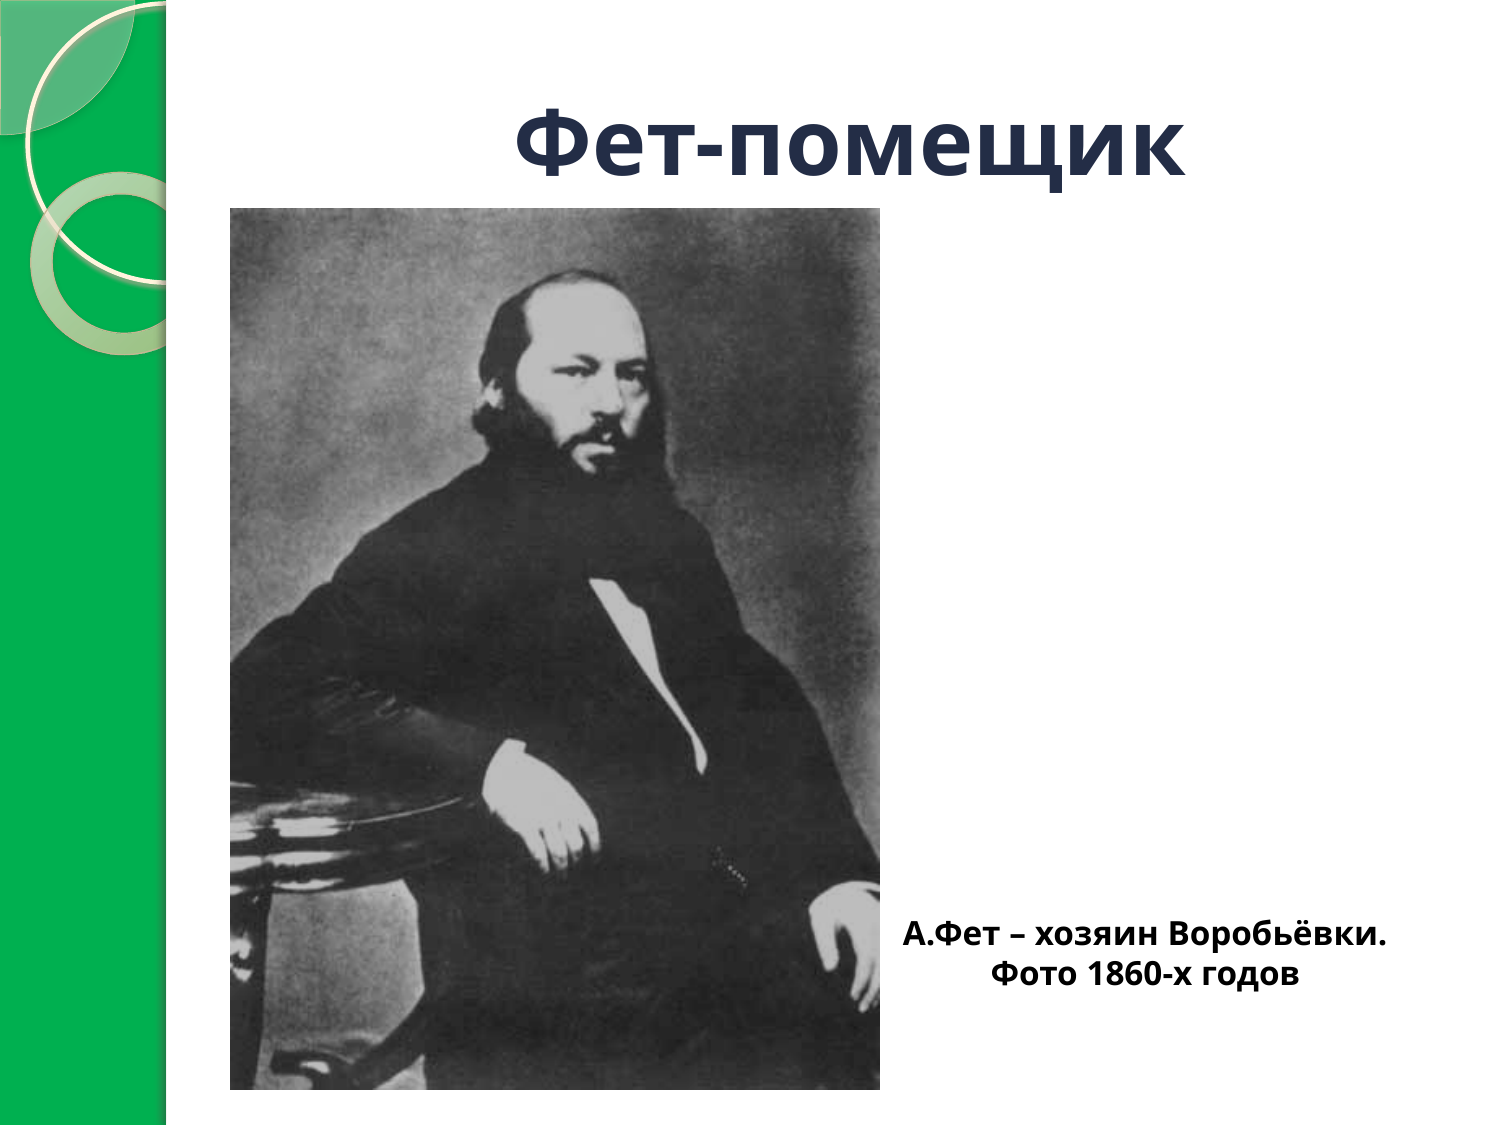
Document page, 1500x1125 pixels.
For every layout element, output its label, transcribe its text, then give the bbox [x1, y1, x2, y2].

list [229, 207, 881, 1091]
text_box А.Фет – хозяин Воробьёвки. Фото 1860-х годов [888, 905, 1436, 1000]
title Фет-помещик [235, 45, 1466, 233]
